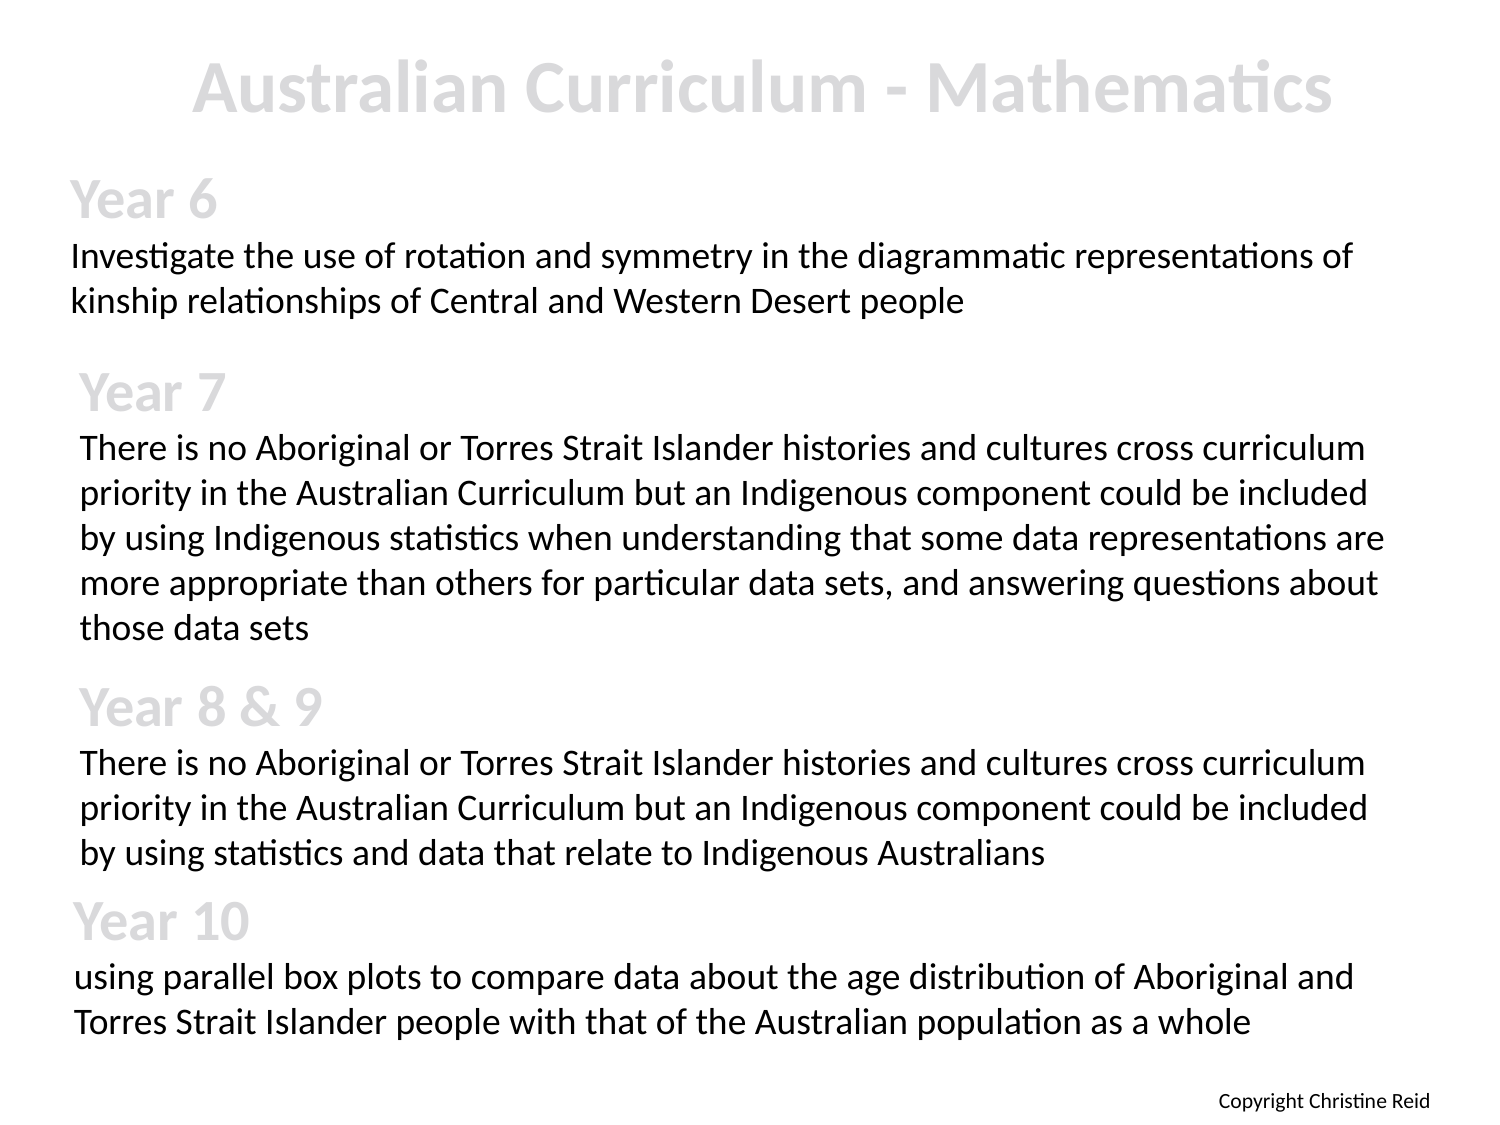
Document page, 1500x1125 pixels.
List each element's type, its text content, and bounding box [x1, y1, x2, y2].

text_box Year 6 Investigate the use of rotation and symmetry in the diagrammatic representations of kinship relationships of Central and Western Desert people [55, 153, 1403, 373]
text_box Year 7 There is no Aboriginal or Torres Strait Islander histories and cultures cross curriculum priority in the Australian Curriculum but an Indigenous component could be included by using Indigenous statistics when understanding that some data representations are more appropriate than others for particular data sets, and answering questions about those data sets [64, 345, 1412, 660]
text_box Copyright Christine Reid [1204, 1054, 1446, 1120]
text_box Australian Curriculum - Mathematics [177, 29, 1351, 135]
text_box Year 10 using parallel box plots to compare data about the age distribution of Aboriginal and Torres Strait Islander people with that of the Australian population as a whole [58, 874, 1418, 1050]
text_box Year 8 & 9 There is no Aboriginal or Torres Strait Islander histories and cultures cross curriculum priority in the Australian Curriculum but an Indigenous component could be included by using statistics and data that relate to Indigenous Australians [64, 660, 1412, 874]
